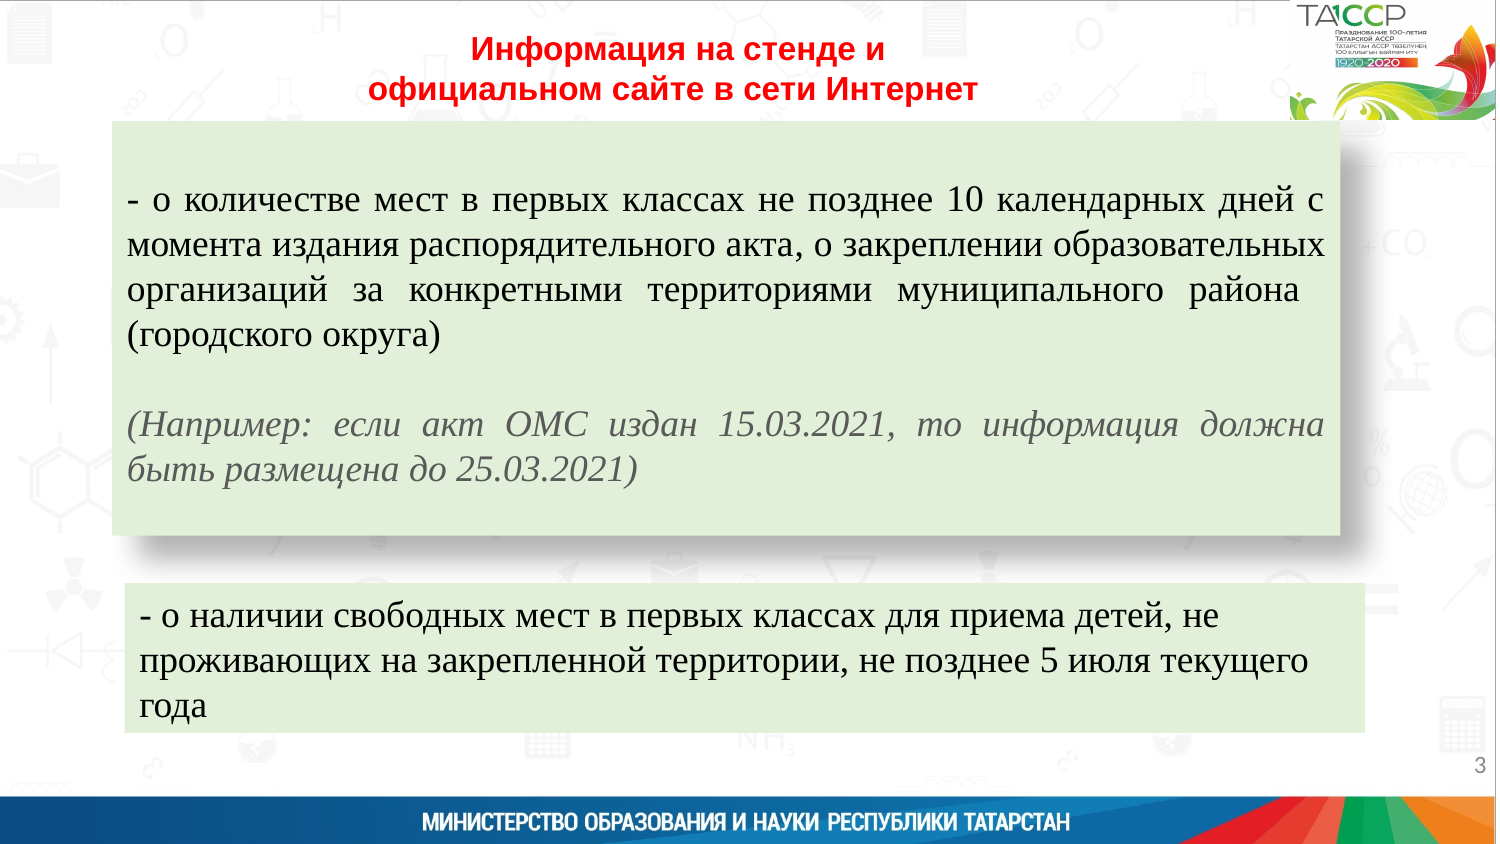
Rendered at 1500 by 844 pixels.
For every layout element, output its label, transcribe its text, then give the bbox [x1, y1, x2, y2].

picture [0, 0, 1495, 844]
text_box 3 [1495, 740, 1500, 786]
